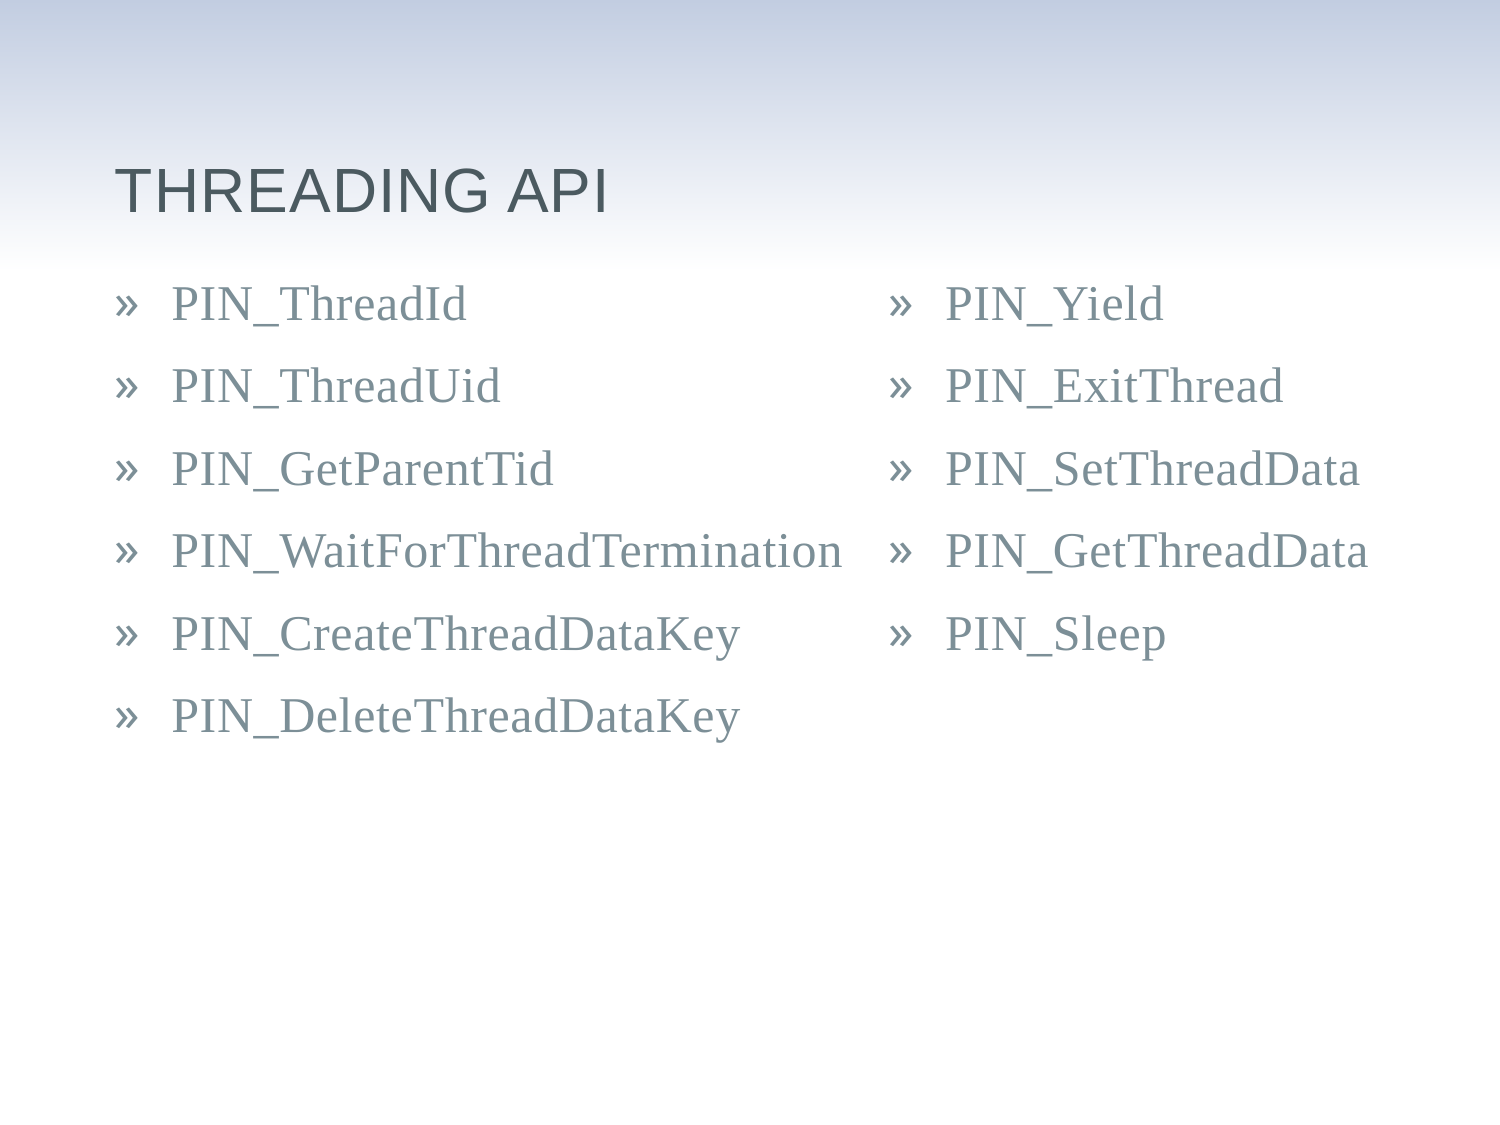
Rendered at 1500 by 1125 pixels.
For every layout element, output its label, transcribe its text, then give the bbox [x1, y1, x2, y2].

title THREADING API [99, 45, 1400, 233]
list PIN_Yield PIN_ExitThread PIN_SetThreadData PIN_GetThreadData PIN_Sleep [873, 262, 1400, 938]
list PIN_ThreadId PIN_ThreadUid PIN_GetParentTid PIN_WaitForThreadTermination PIN_CreateThreadDataKey PIN_DeleteThreadDataKey [99, 262, 873, 938]
